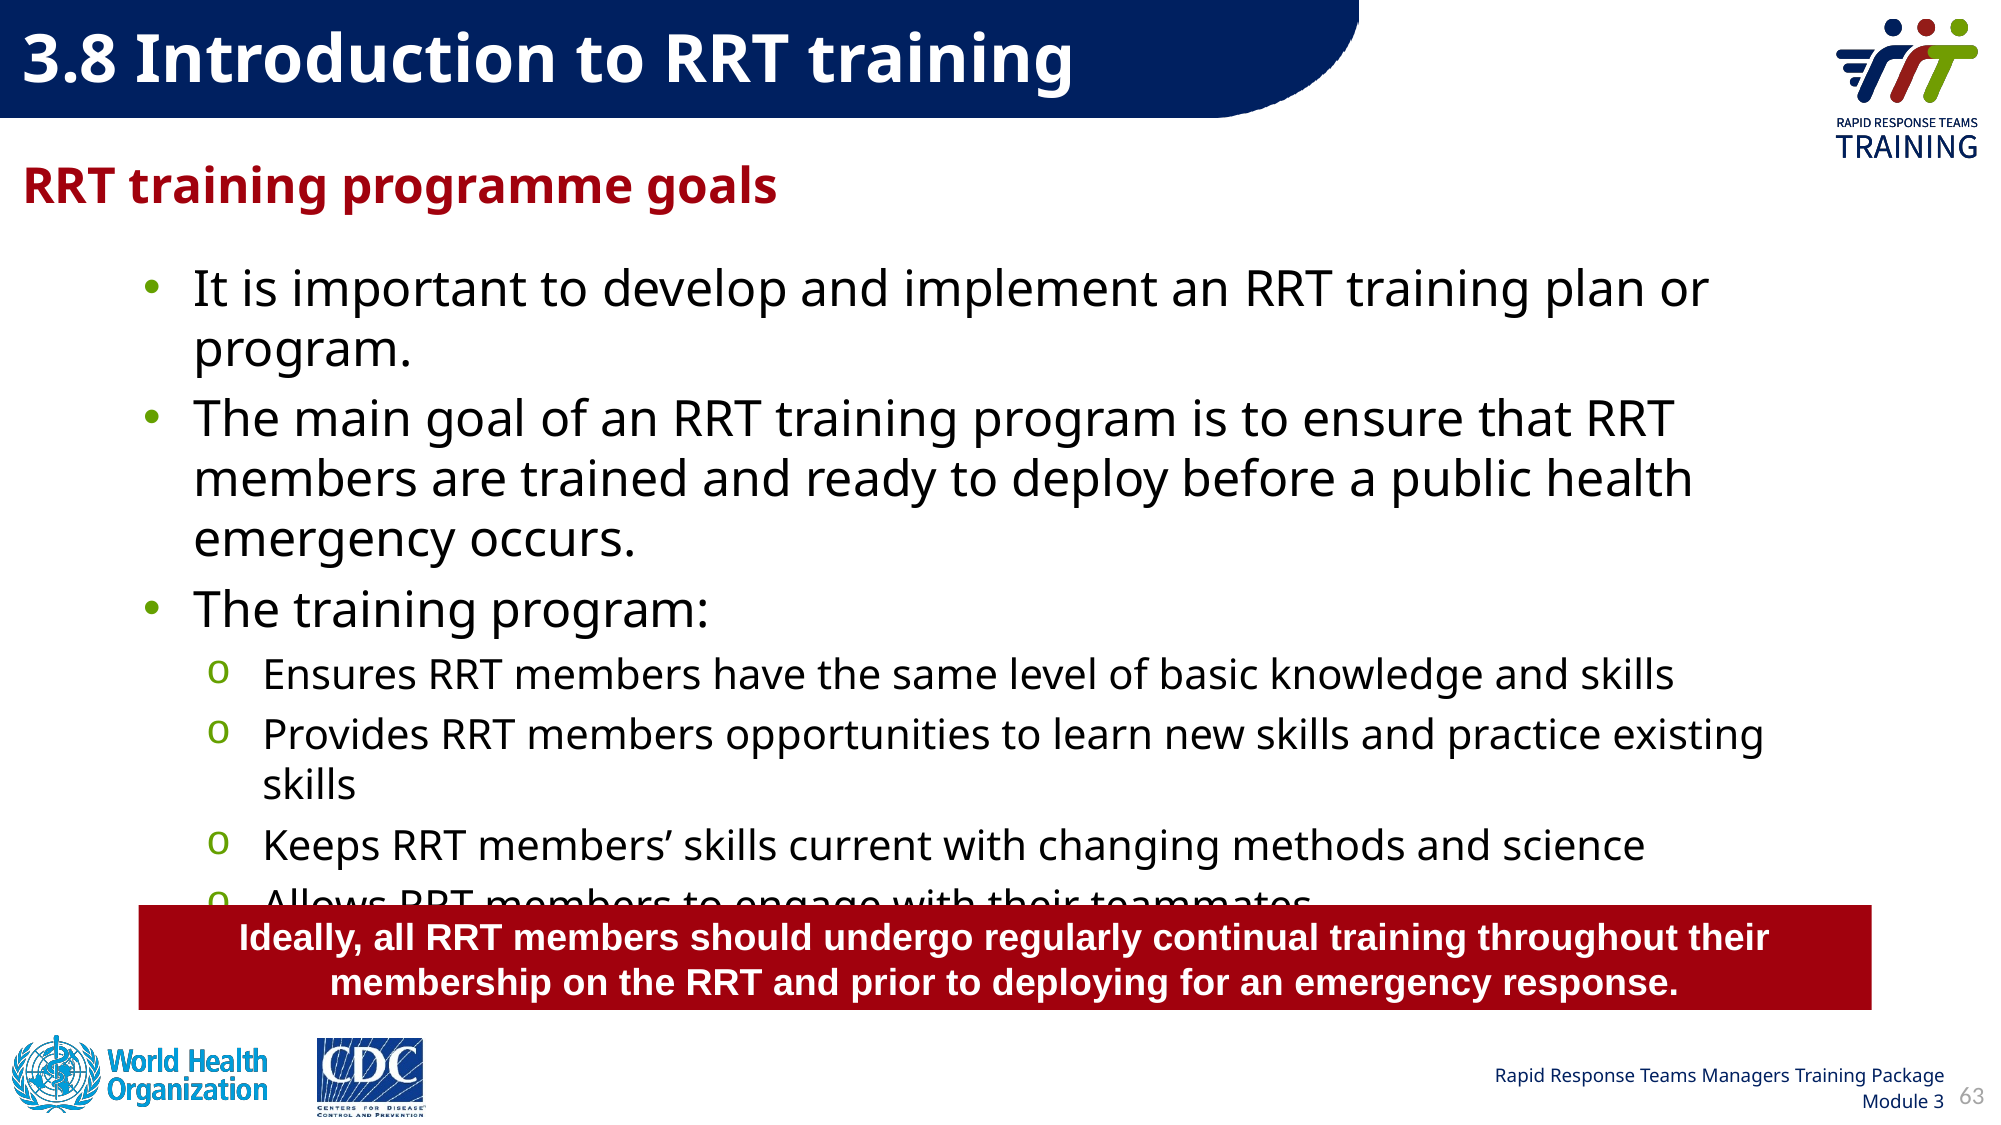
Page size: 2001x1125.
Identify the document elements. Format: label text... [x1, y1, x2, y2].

picture [50, 1108, 62, 1113]
picture [40, 1062, 47, 1070]
picture [34, 1054, 43, 1078]
text_box 3.8 Introduction to RRT training​ [15, 8, 1239, 104]
picture [12, 1035, 54, 1068]
list It is important to develop and implement an RRT training plan or program. The main goal of an RRT training program is to ensure that RRT members are trained and ready to deploy before a public health emergency occurs. The training program: Ensures RRT members have the same level of basic knowledge and skills Provides RRT members opportunities to learn new skills and practice existing skills Keeps RRT members’ skills current with changing methods and science Allows RRT members to engage with their teammates Translates RRT members’ subject matter expertise into a field, response setting [129, 248, 1870, 1013]
picture [36, 1088, 78, 1105]
slide_number 63 [1930, 1071, 2000, 1125]
picture [30, 1083, 37, 1091]
title RRT training programme goals [14, 134, 847, 242]
picture [0, 0, 1359, 118]
picture [59, 1035, 267, 1113]
picture [24, 1054, 36, 1087]
picture [71, 1053, 90, 1091]
picture [317, 1038, 426, 1117]
picture [22, 1062, 26, 1077]
picture [12, 1083, 48, 1113]
picture [46, 1056, 54, 1062]
text_box Ideally, all RRT members should undergo regularly continual training throughout their membership on the RRT and prior to deploying for an emergency response. [138, 905, 1872, 1010]
picture [1835, 19, 1978, 167]
